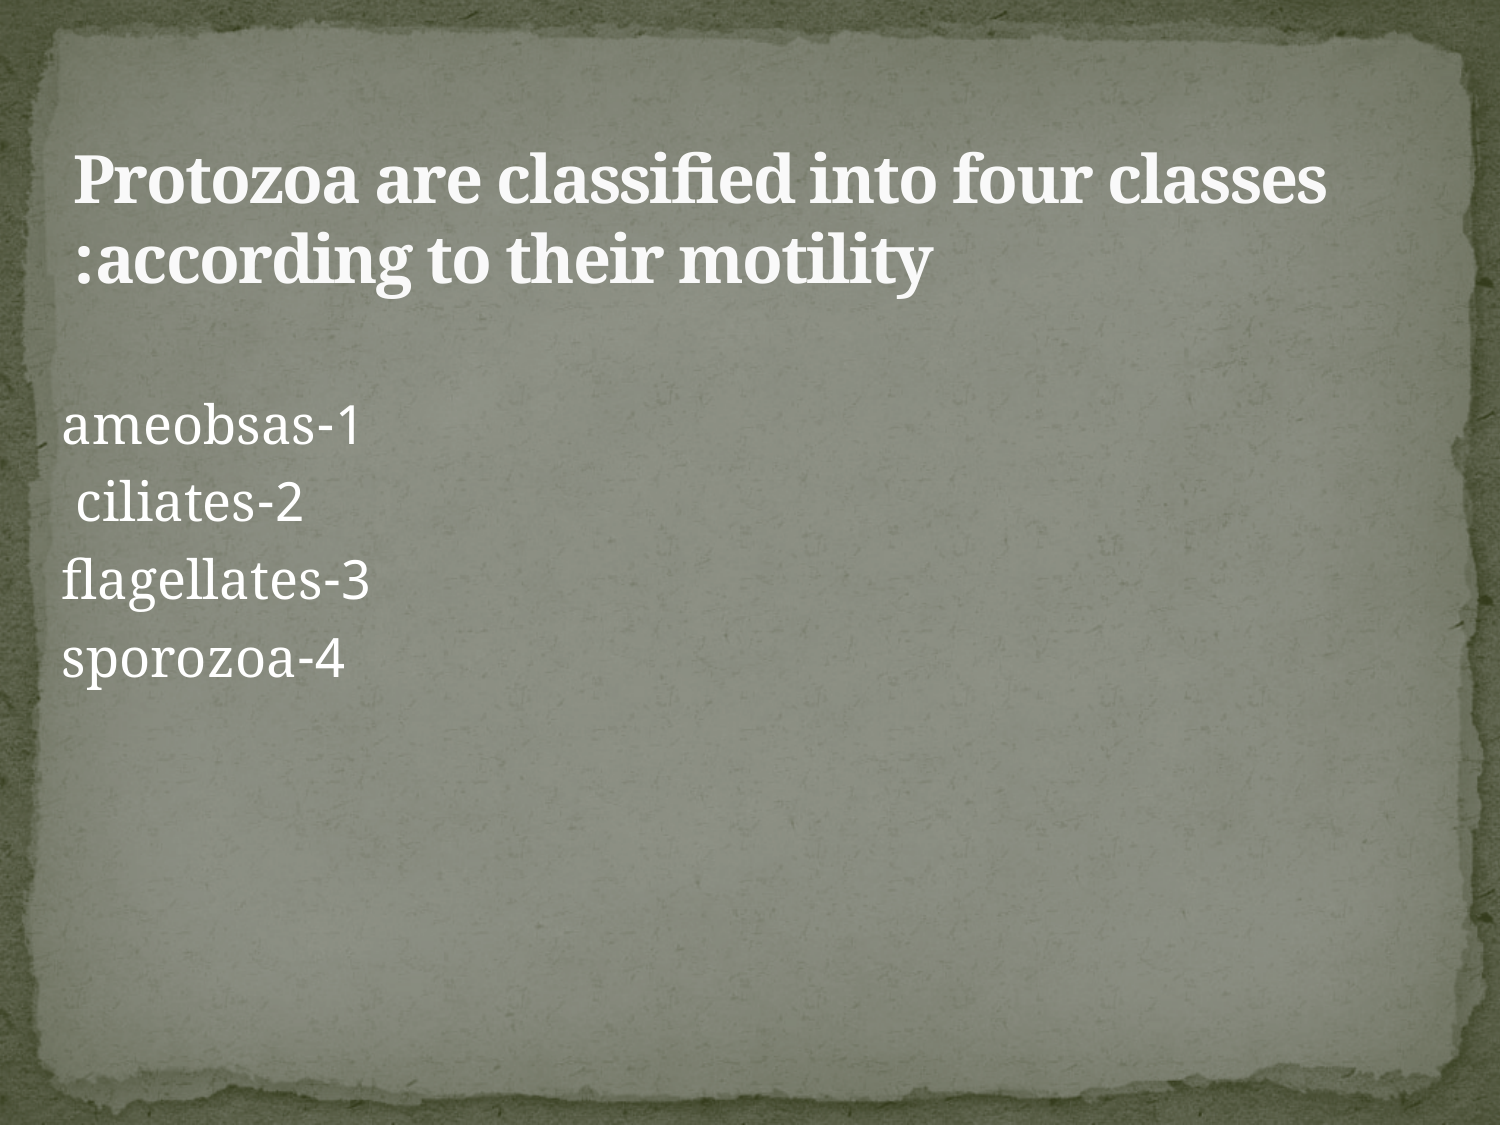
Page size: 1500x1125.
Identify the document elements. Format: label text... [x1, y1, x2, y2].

title Protozoa are classified into four classes according to their motility: [58, 93, 1409, 385]
list 1-ameobsas 2-ciliates 3-flagellates 4-sporozoa [46, 382, 1397, 1125]
